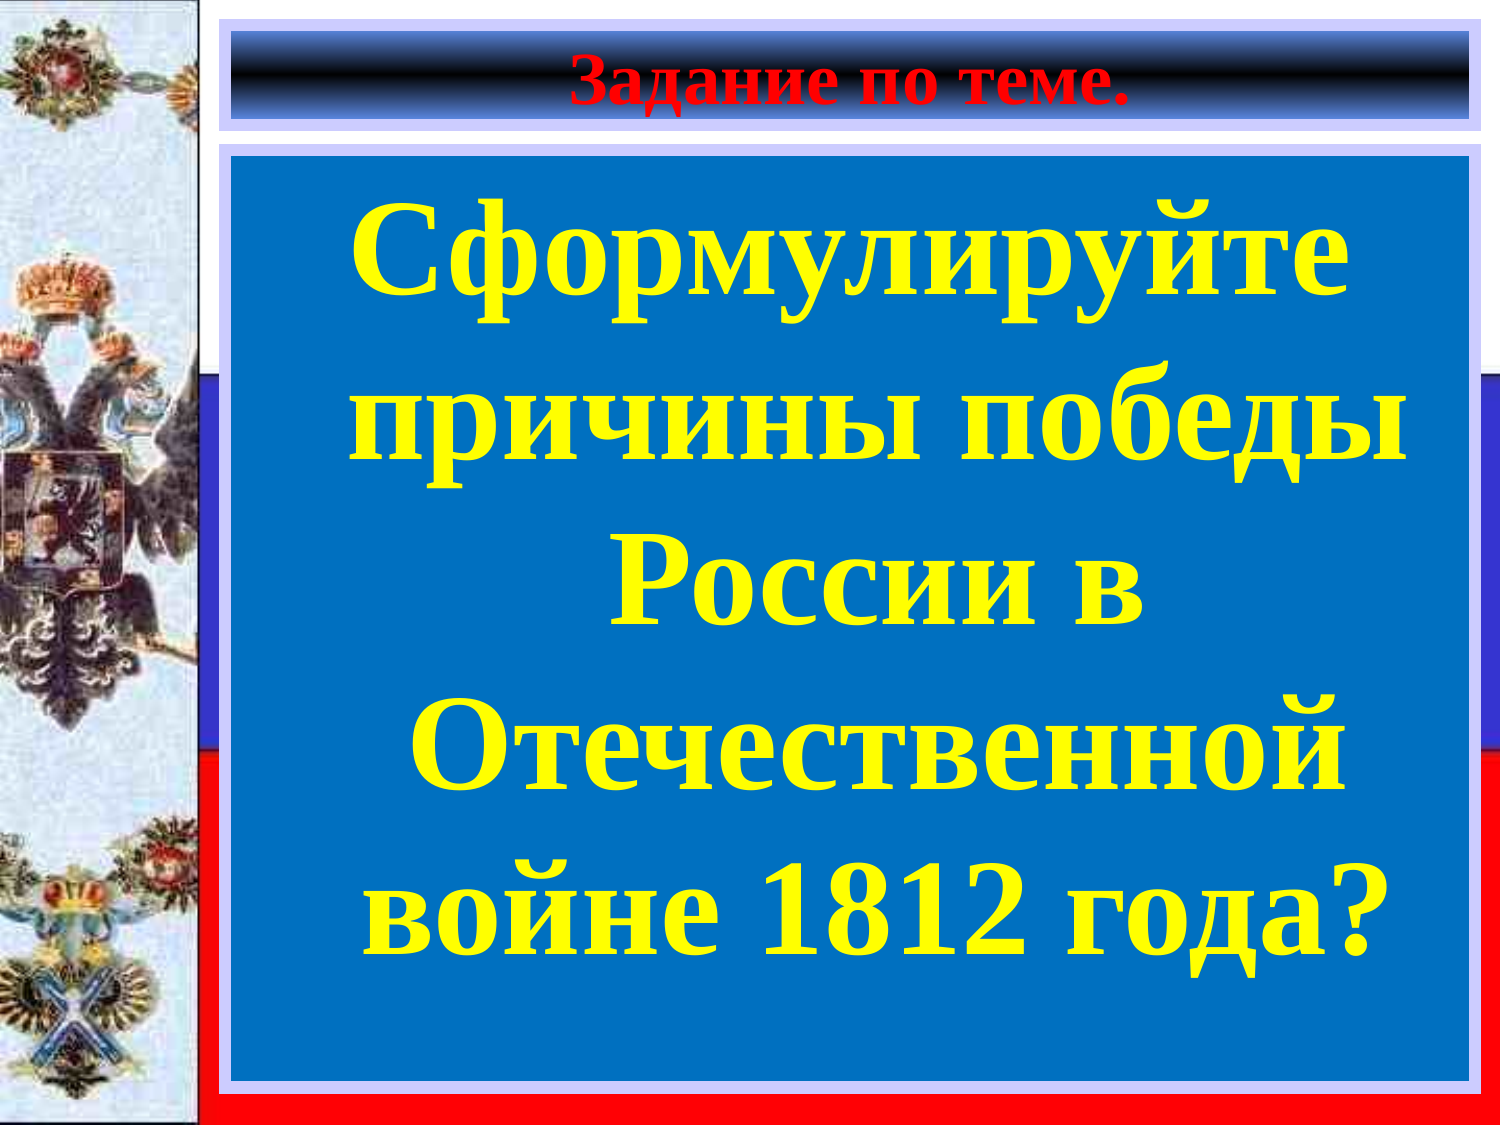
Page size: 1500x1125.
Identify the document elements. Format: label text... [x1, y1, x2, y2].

picture [0, 0, 1500, 1125]
list Сформулируйте причины победы России в Отечественной войне 1812 года? [224, 149, 1476, 1088]
title Задание по теме. [224, 24, 1476, 126]
